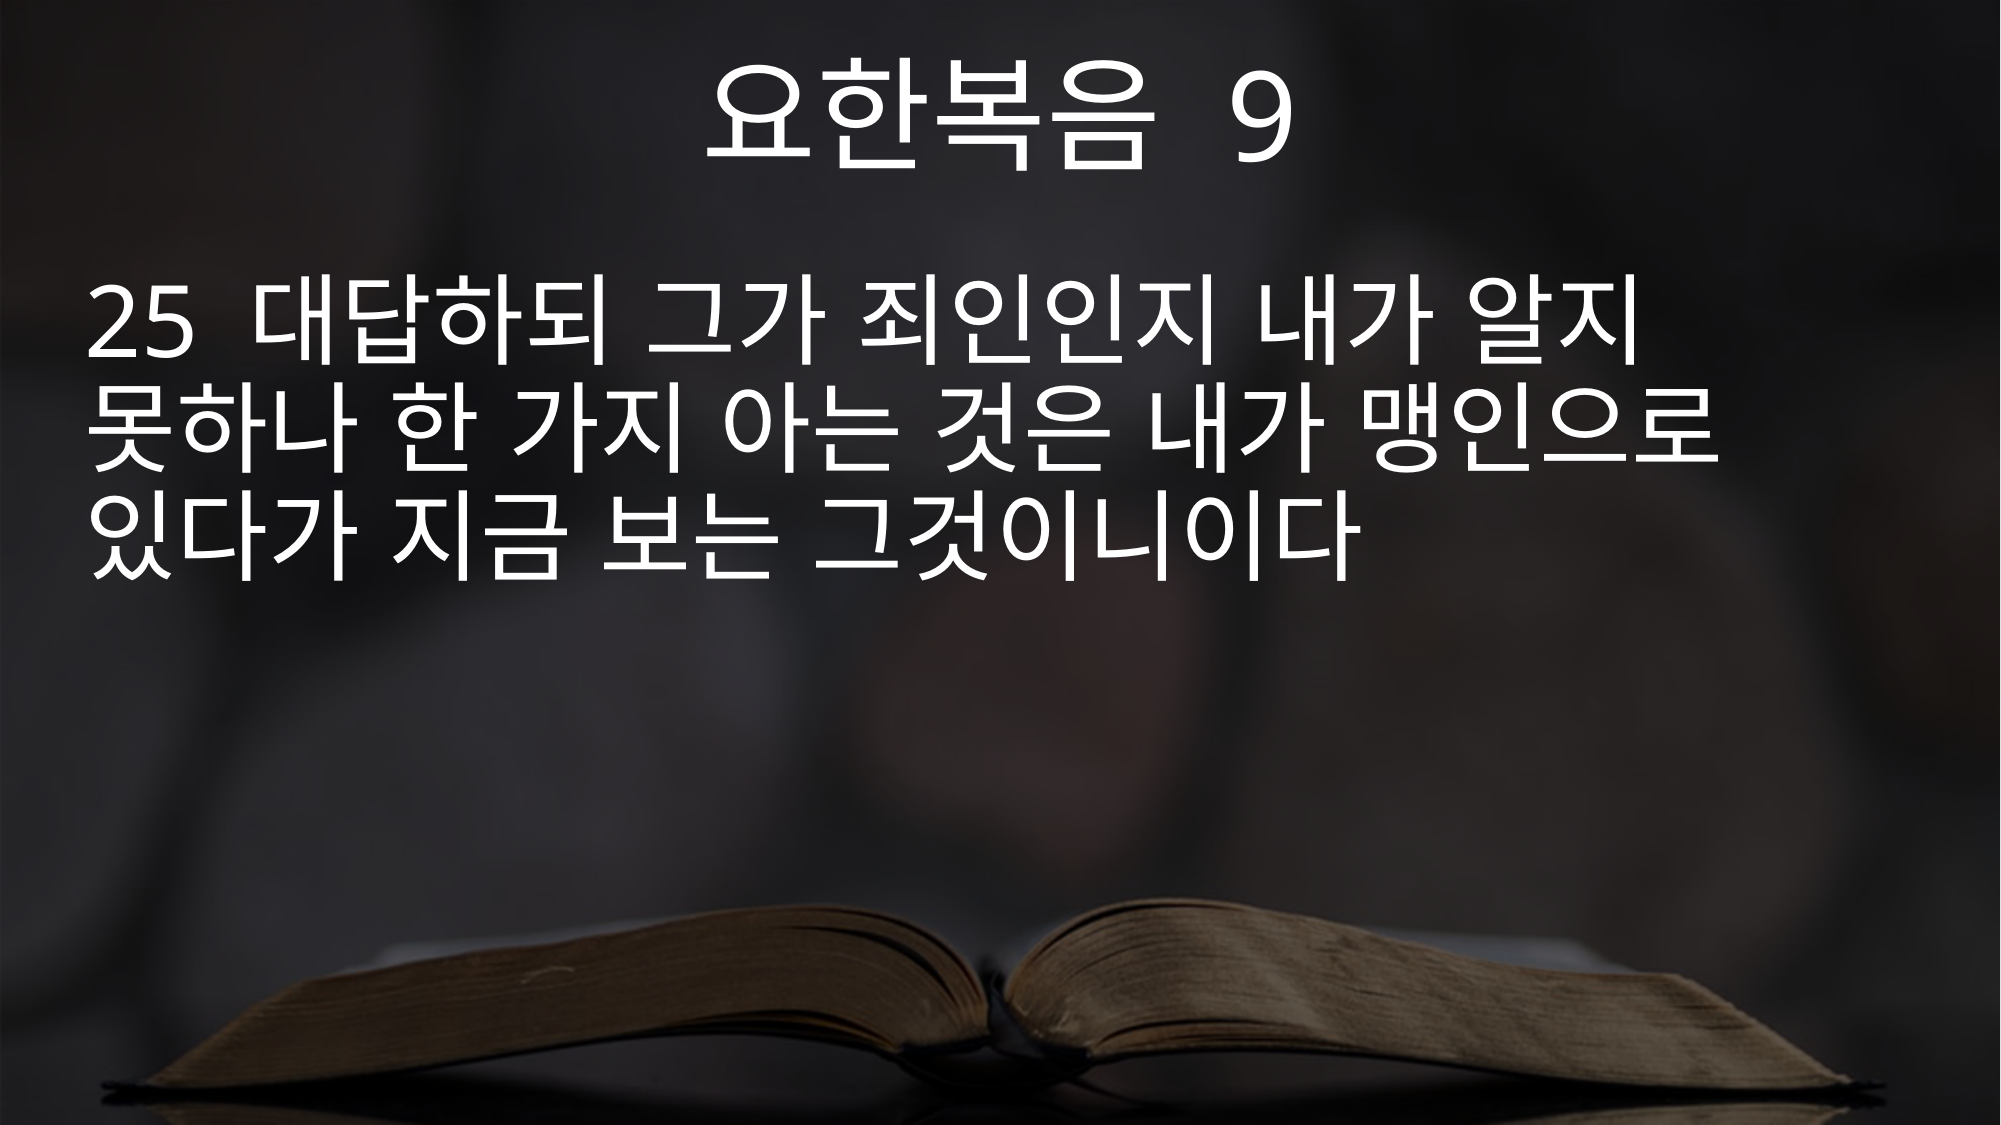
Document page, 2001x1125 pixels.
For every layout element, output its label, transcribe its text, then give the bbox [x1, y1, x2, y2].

picture [0, 0, 2001, 1125]
footer 요한복음 9 [0, 32, 2000, 192]
list 25 대답하되 그가 죄인인지 내가 알지 못하나 한 가지 아는 것은 내가 맹인으로 있다가 지금 보는 그것이니이다 [69, 263, 1953, 423]
